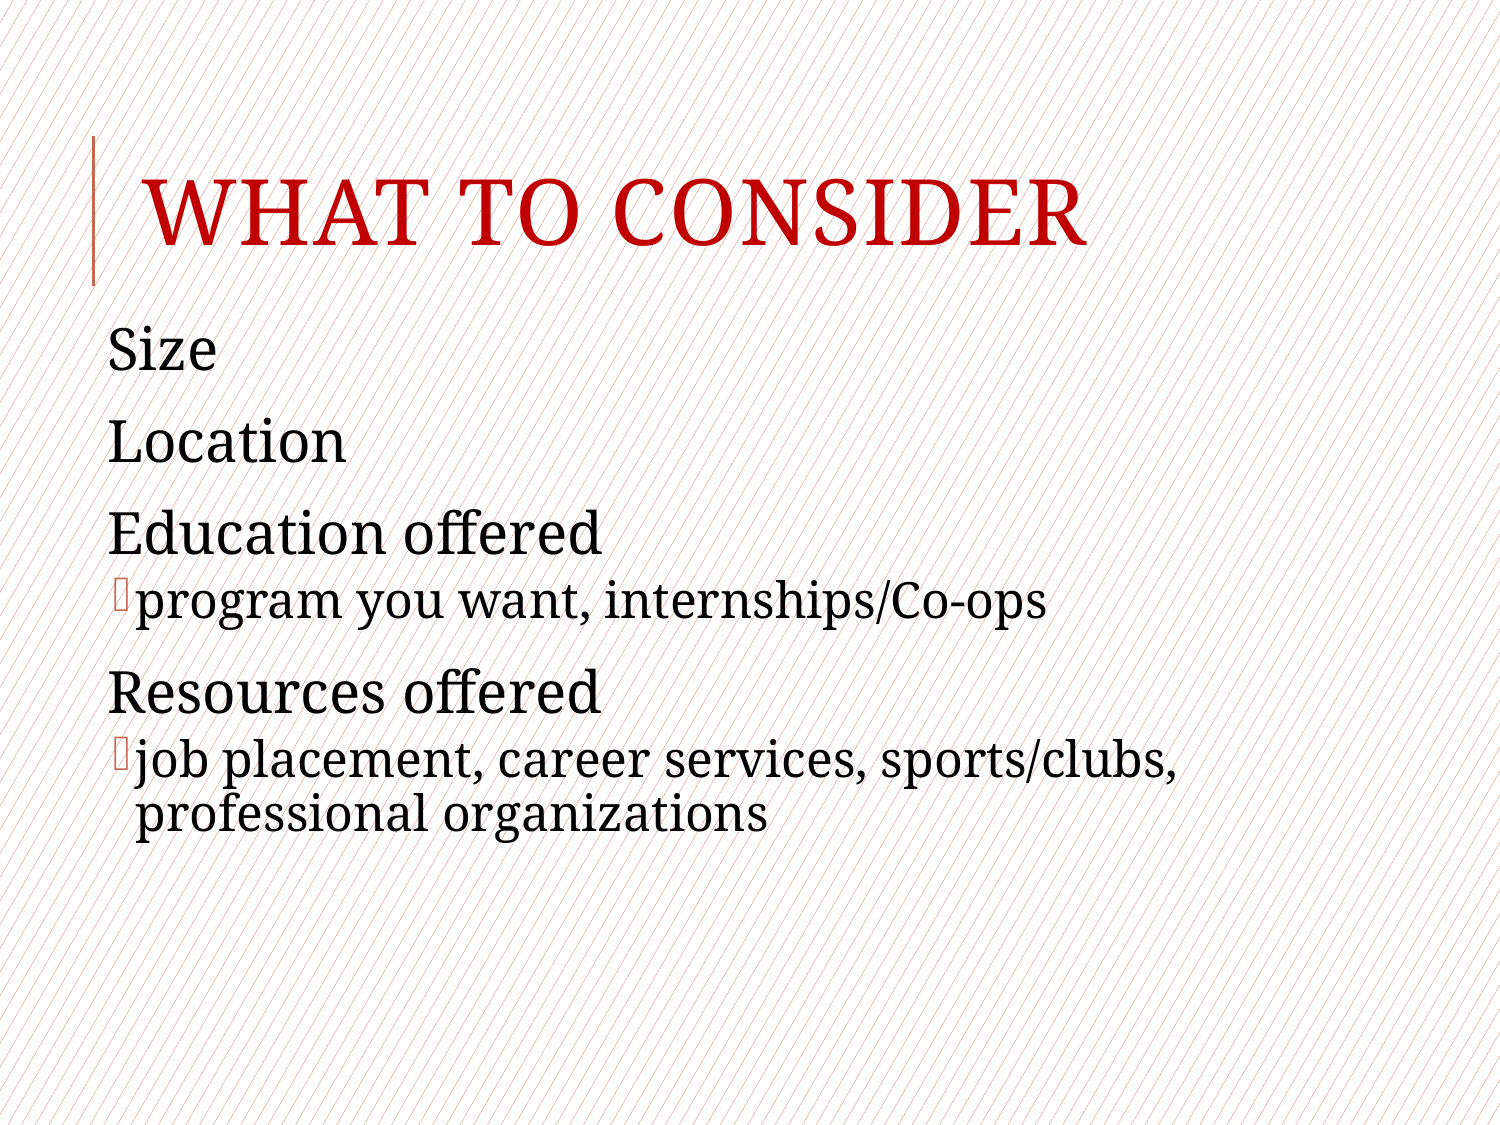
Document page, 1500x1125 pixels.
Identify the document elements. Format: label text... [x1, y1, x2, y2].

list Size Location Education offered program you want, internships/Co-ops Resources offered job placement, career services, sports/clubs, professional organizations [84, 312, 1364, 882]
title What to consider [126, 96, 1322, 312]
